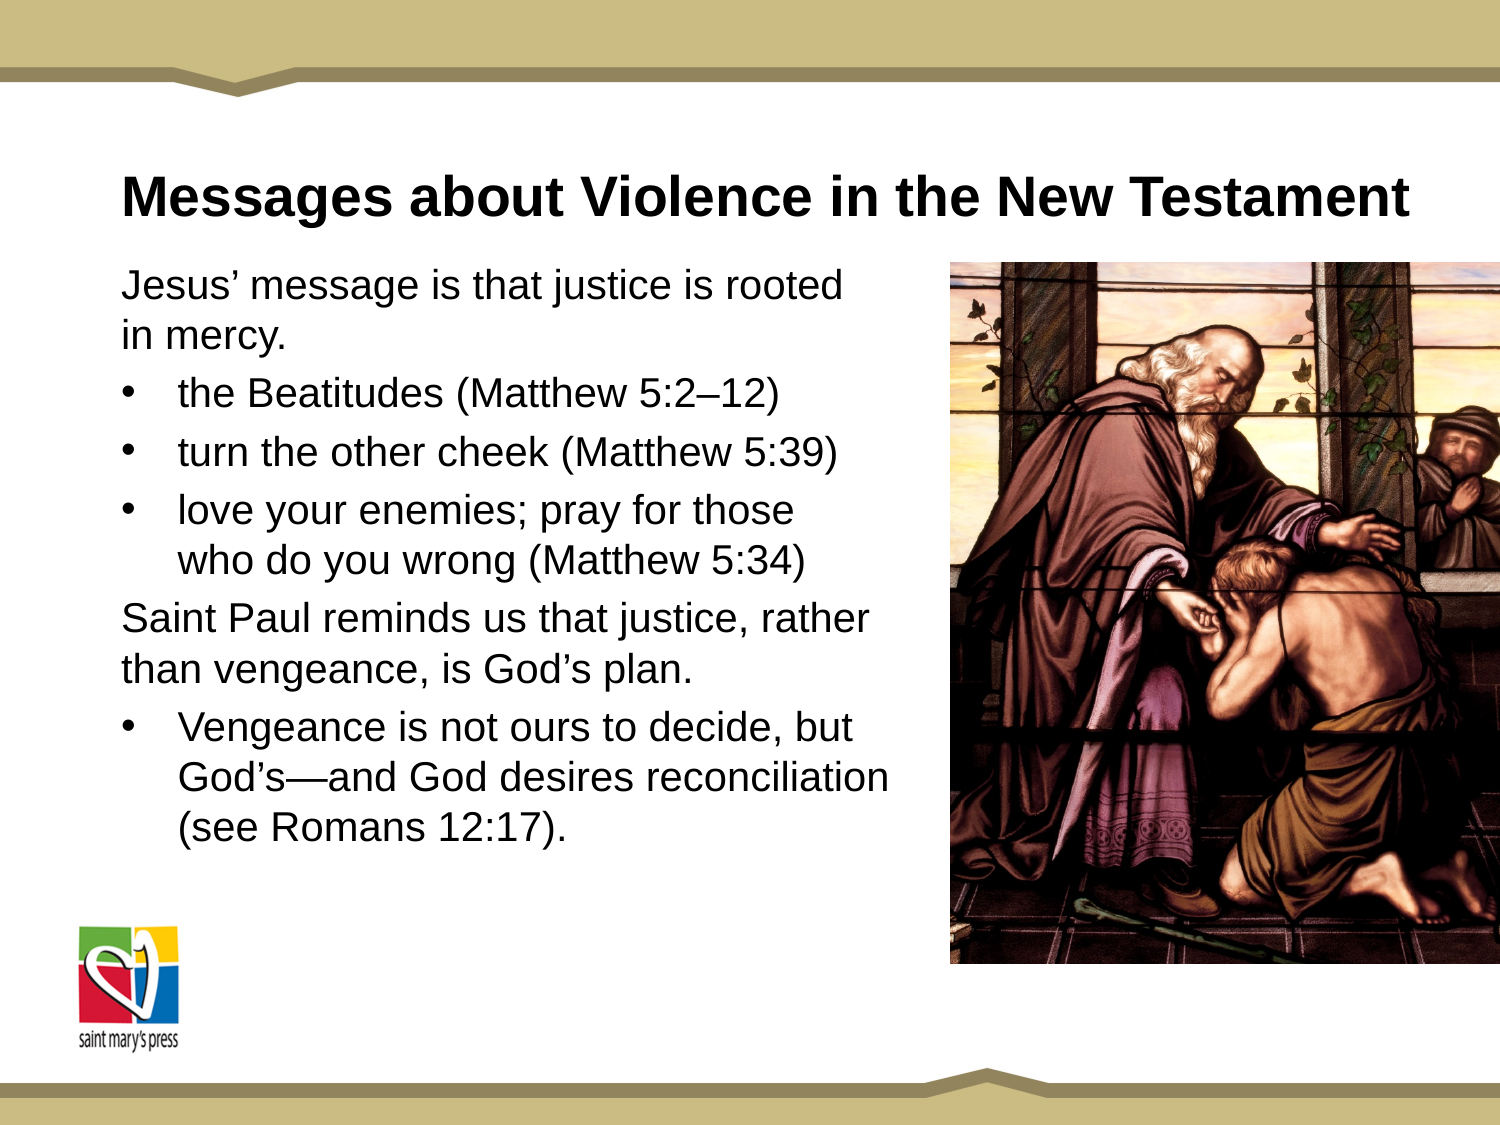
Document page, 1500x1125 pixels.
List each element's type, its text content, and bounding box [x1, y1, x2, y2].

list Jesus’ message is that justice is rooted in mercy. the Beatitudes (Matthew 5:2–12) turn the other cheek (Matthew 5:39) love your enemies; pray for those who do you wrong (Matthew 5:34) Saint Paul reminds us that justice, rather than vengeance, is God’s plan. Vengeance is not ours to decide, but God’s—and God desires reconciliation (see Romans 12:17). [106, 249, 913, 968]
title Messages about Violence in the New Testament [106, 149, 1457, 238]
picture [0, 0, 1500, 1125]
